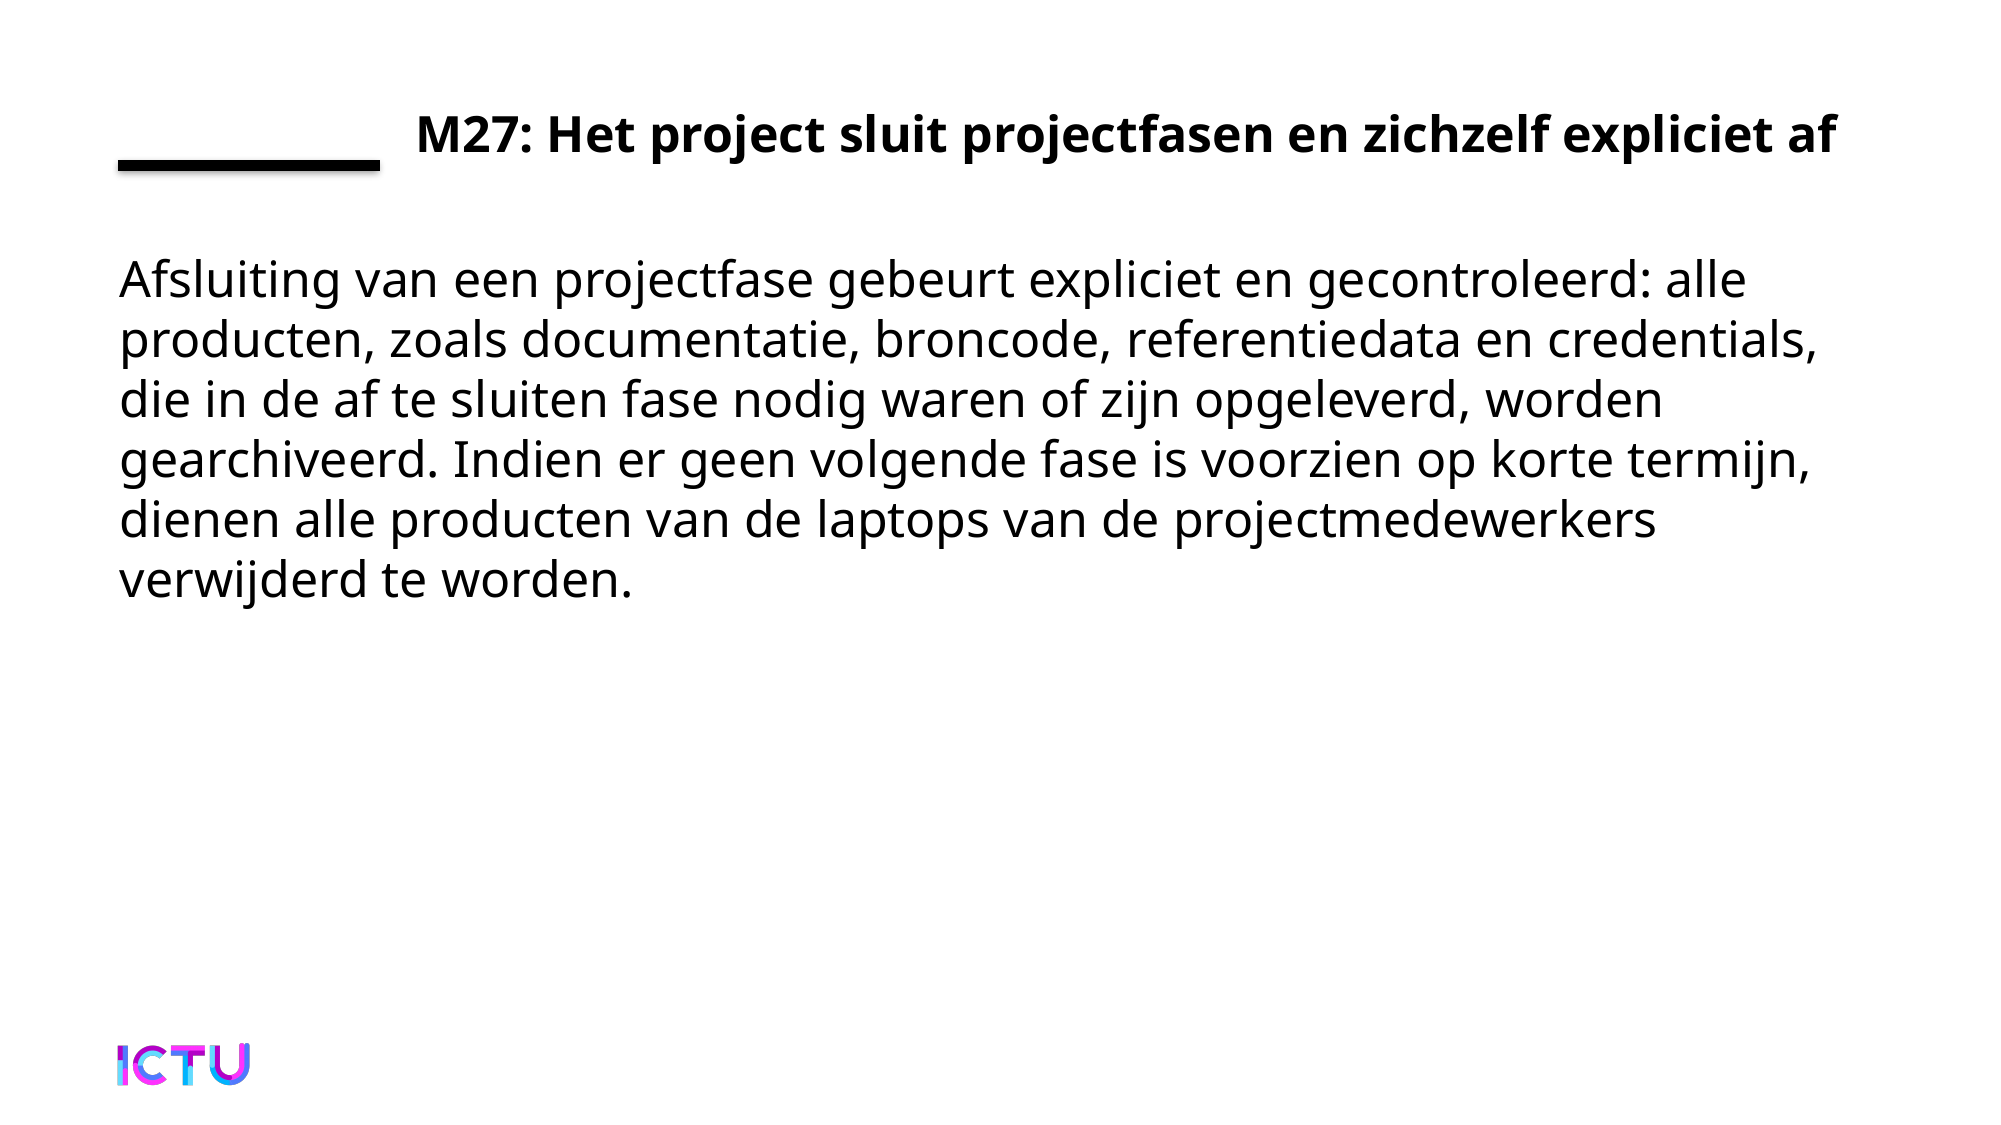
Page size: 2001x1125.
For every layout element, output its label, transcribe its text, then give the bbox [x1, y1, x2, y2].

text_box Afsluiting van een projectfase gebeurt expliciet en gecontroleerd: alle producten, zoals documentatie, broncode, referentiedata en credentials, die in de af te sluiten fase nodig waren of zijn opgeleverd, worden gearchiveerd. Indien er geen volgende fase is voorzien op korte termijn, dienen alle producten van de laptops van de projectmedewerkers verwijderd te worden. [104, 239, 1905, 615]
title M27: Het project sluit projectfasen en zichzelf expliciet af [415, 94, 1916, 212]
picture [78, 1006, 289, 1125]
